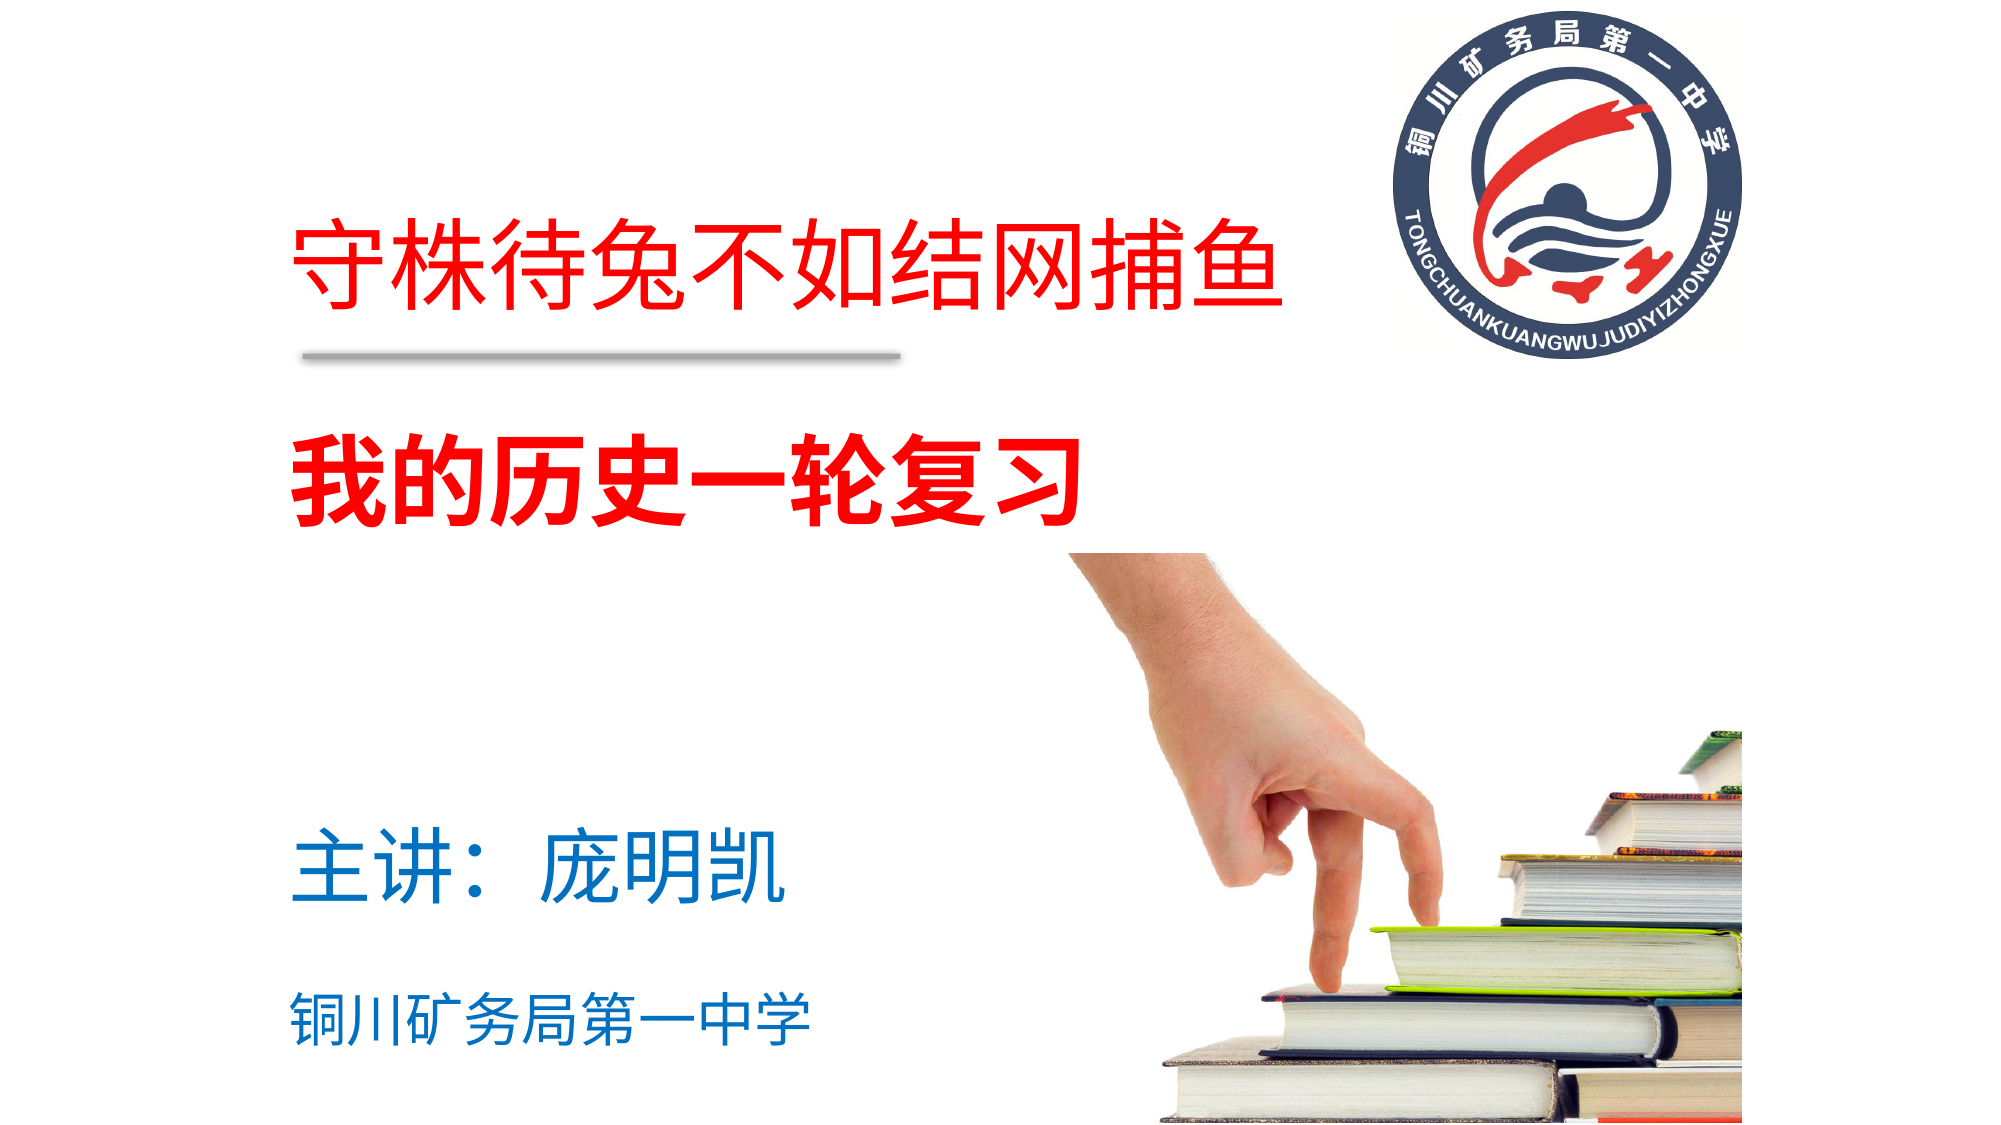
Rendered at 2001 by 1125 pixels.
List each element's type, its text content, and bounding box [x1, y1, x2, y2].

picture [963, 553, 1742, 1123]
text_box [302, 353, 901, 360]
text_box 守株待兔不如结网捕鱼 我的历史一轮复习 [273, 208, 1415, 399]
text_box 主讲：庞明凯 铜川矿务局第一中学 [273, 806, 963, 1061]
picture [1393, 11, 1742, 360]
